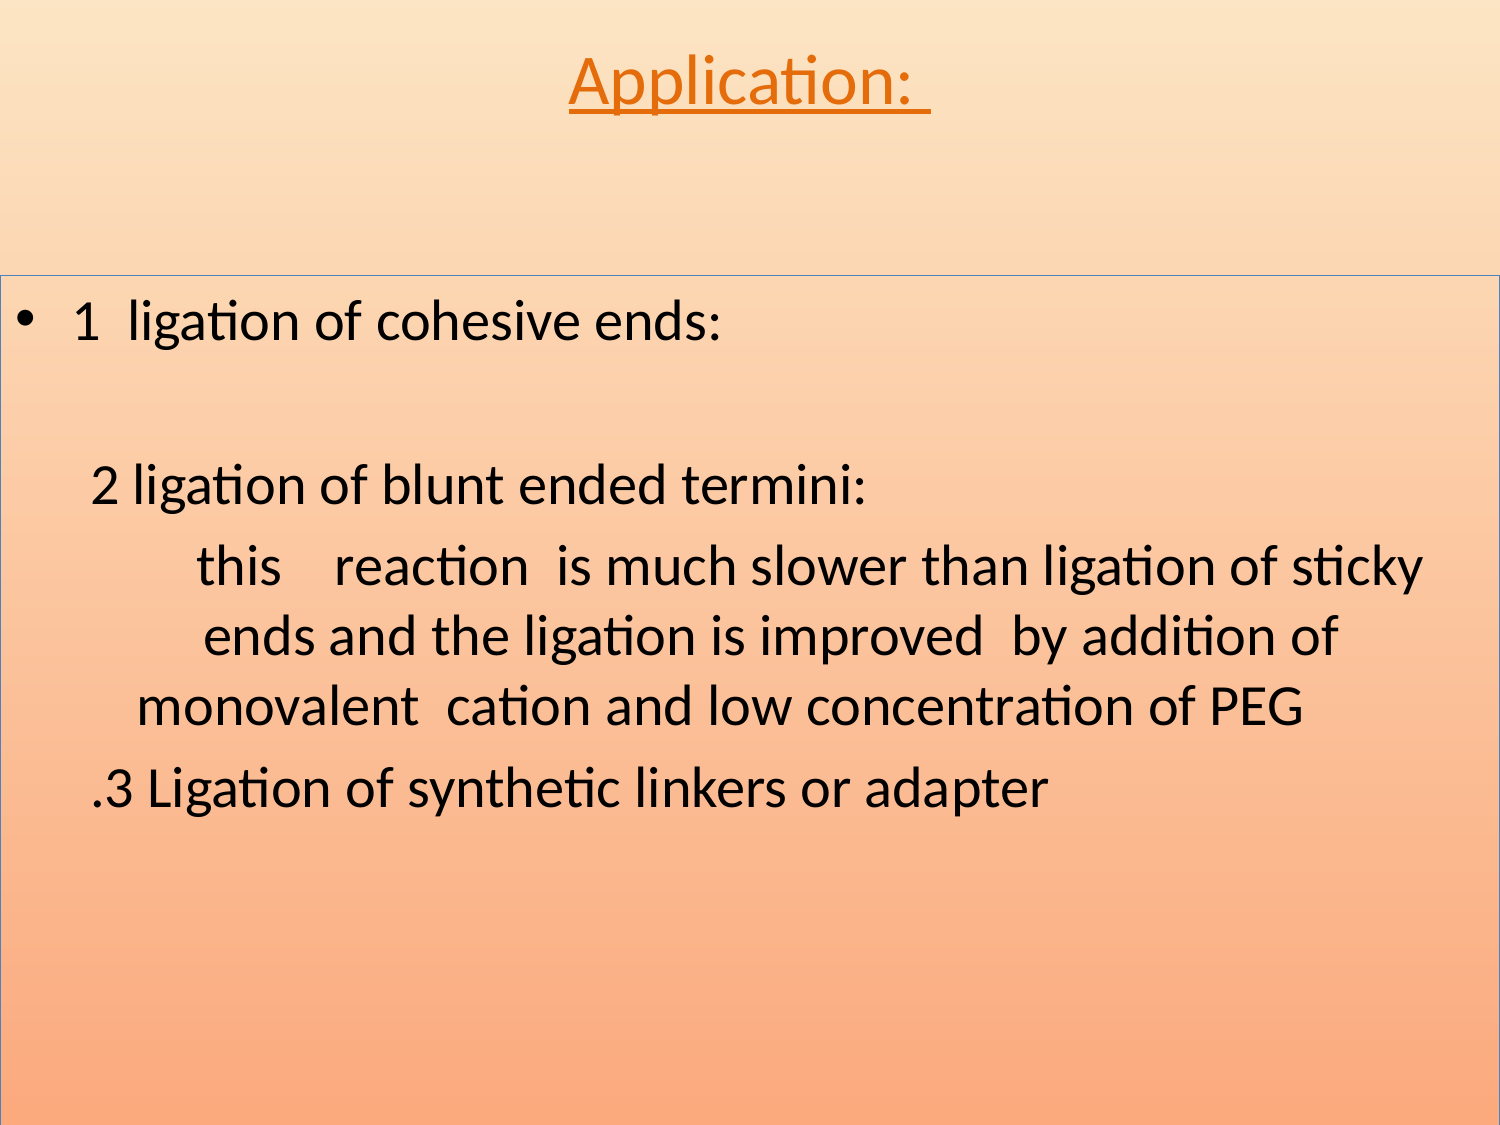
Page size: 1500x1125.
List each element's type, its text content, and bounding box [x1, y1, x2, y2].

list 1 ligation of cohesive ends: 2 ligation of blunt ended termini: this reaction is much slower than ligation of sticky ends and the ligation is improved by addition of monovalent cation and low concentration of PEG .3 Ligation of synthetic linkers or adapter [0, 275, 1500, 1125]
title Application: [75, 24, 1425, 213]
